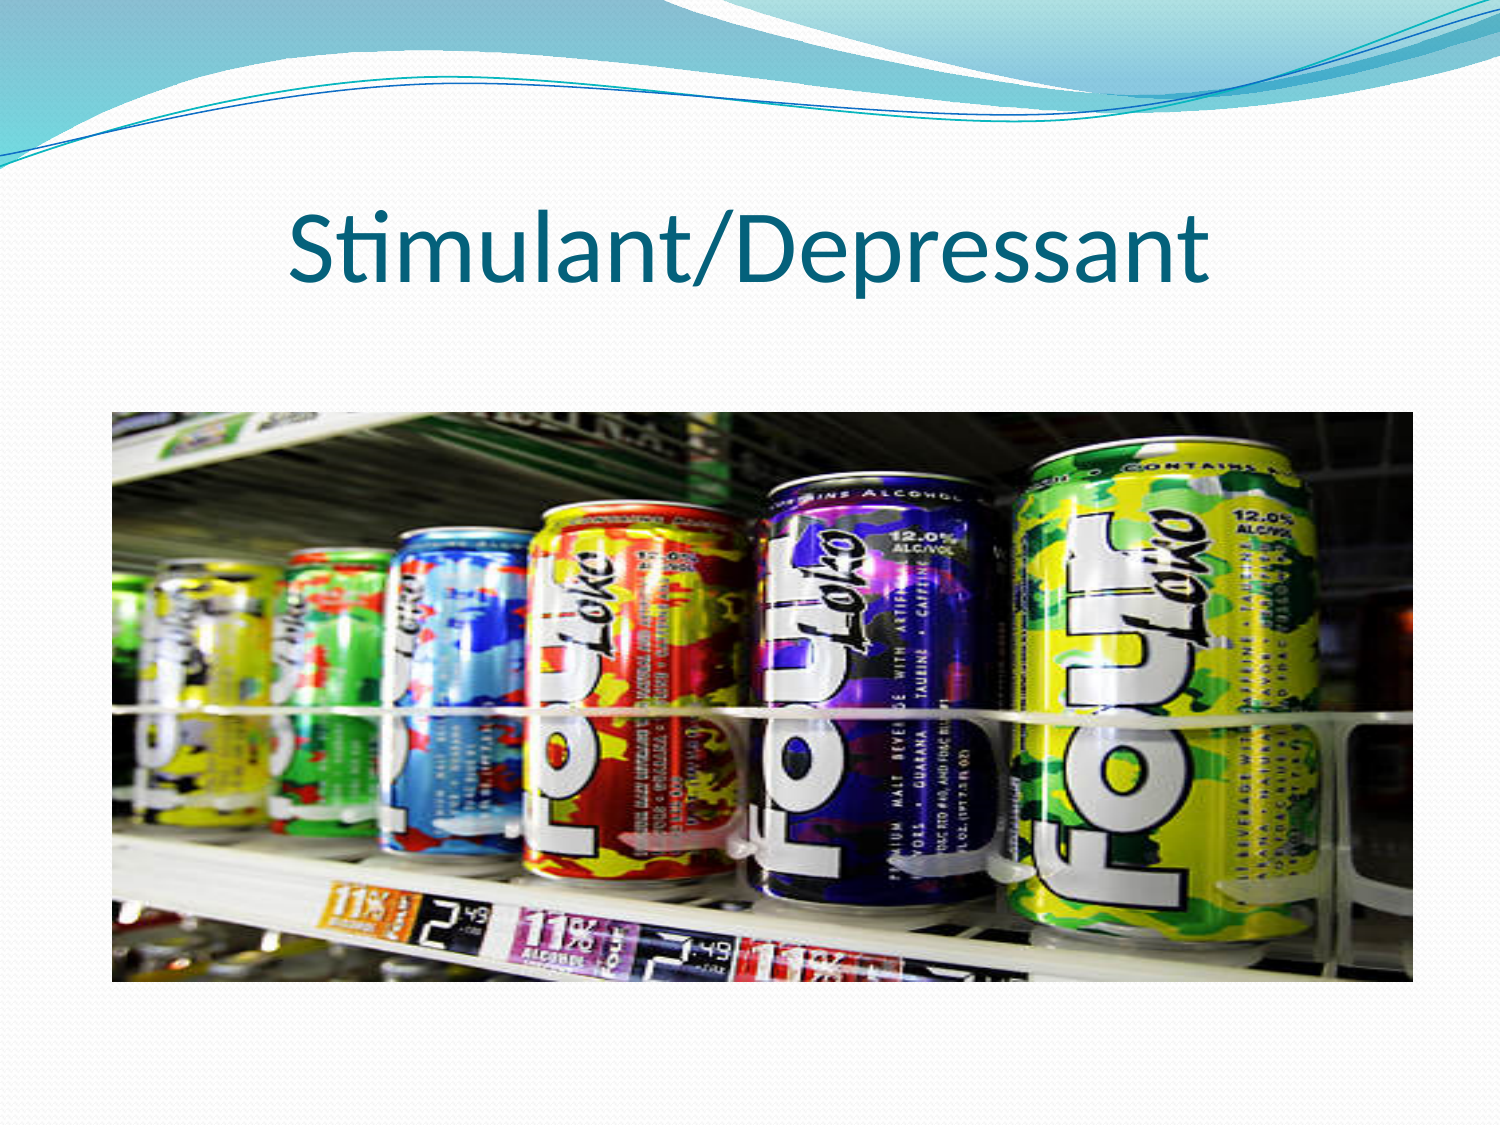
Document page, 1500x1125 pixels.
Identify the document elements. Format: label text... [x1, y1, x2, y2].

picture [112, 412, 1413, 982]
title Stimulant/Depressant [75, 115, 1425, 303]
